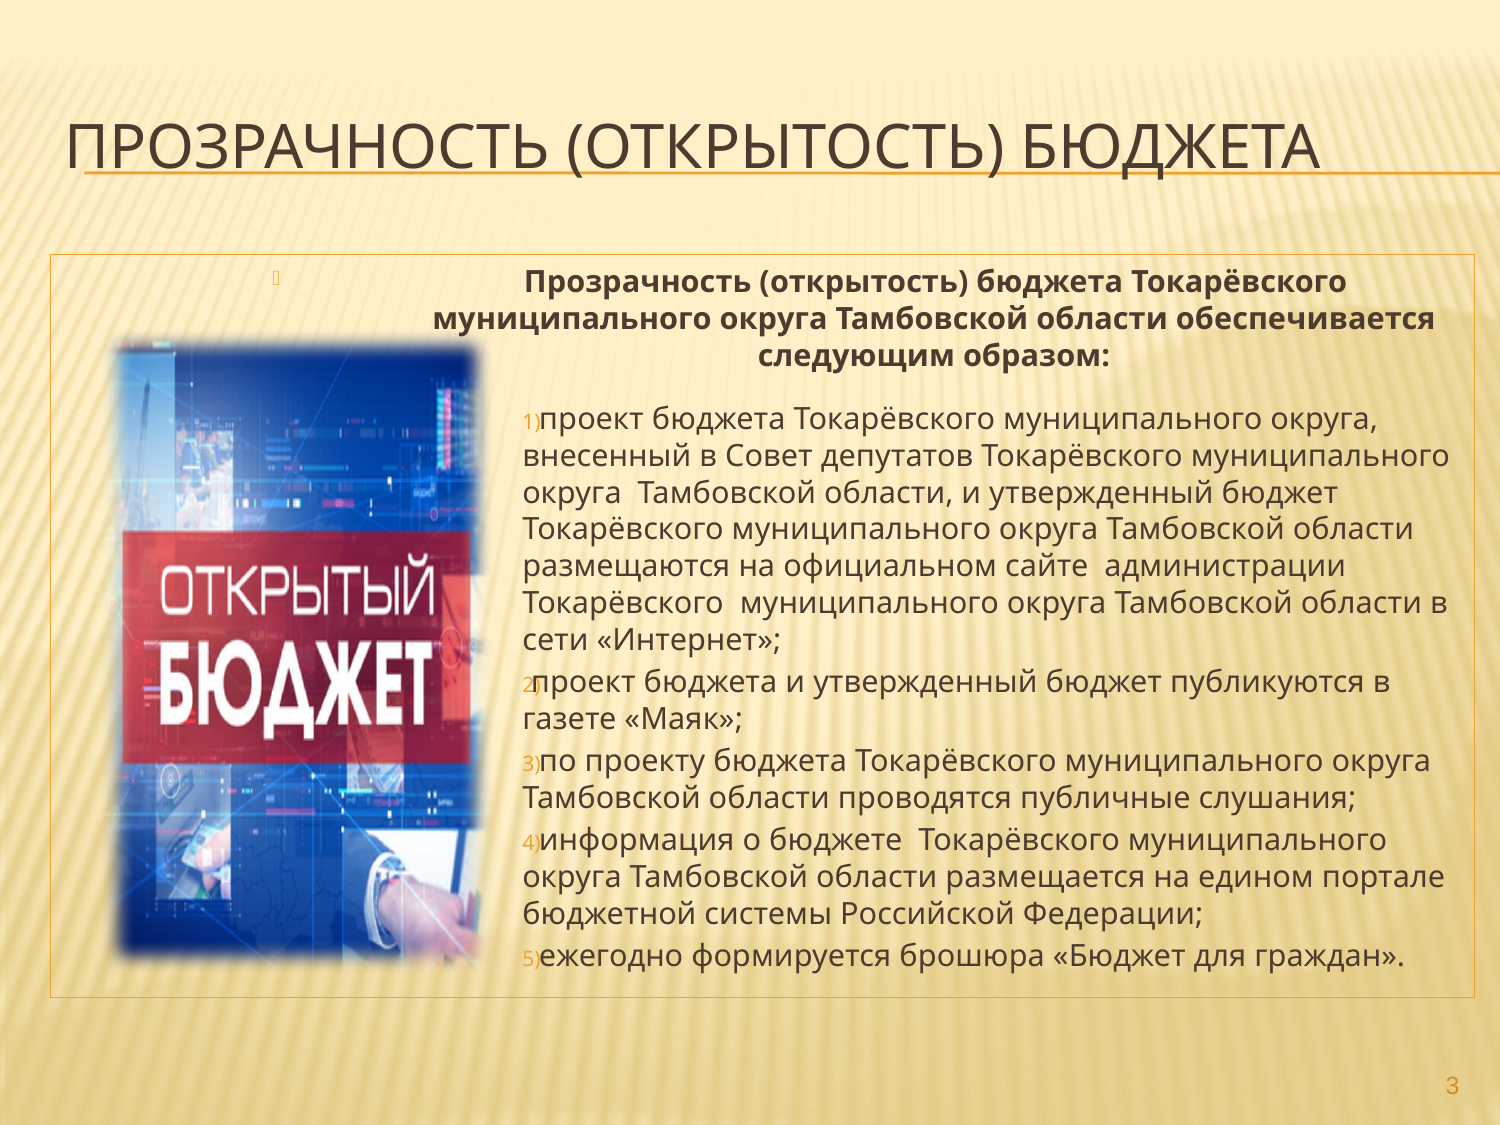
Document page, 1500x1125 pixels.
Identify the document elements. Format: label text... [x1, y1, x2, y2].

picture [100, 327, 493, 974]
title прозрачность (открытость) бюджета [50, 75, 1475, 213]
list Прозрачность (открытость) бюджета Токарёвского муниципального округа Тамбовской области обеспечивается следующим образом: проект бюджета Токарёвского муниципального округа, внесенный в Совет депутатов Токарёвского муниципального округа Тамбовской области, и утвержденный бюджет Токарёвского муниципального округа Тамбовской области размещаются на официальном сайте администрации Токарёвского муниципального округа Тамбовской области в сети «Интернет»; проект бюджета и утвержденный бюджет публикуются в газете «Маяк»; по проекту бюджета Токарёвского муниципального округа Тамбовской области проводятся публичные слушания; информация о бюджете Токарёвского муниципального округа Тамбовской области размещается на едином портале бюджетной системы Российской Федерации; ежегодно формируется брошюра «Бюджет для граждан». [50, 254, 1475, 998]
slide_number 3 [1350, 1061, 1475, 1103]
